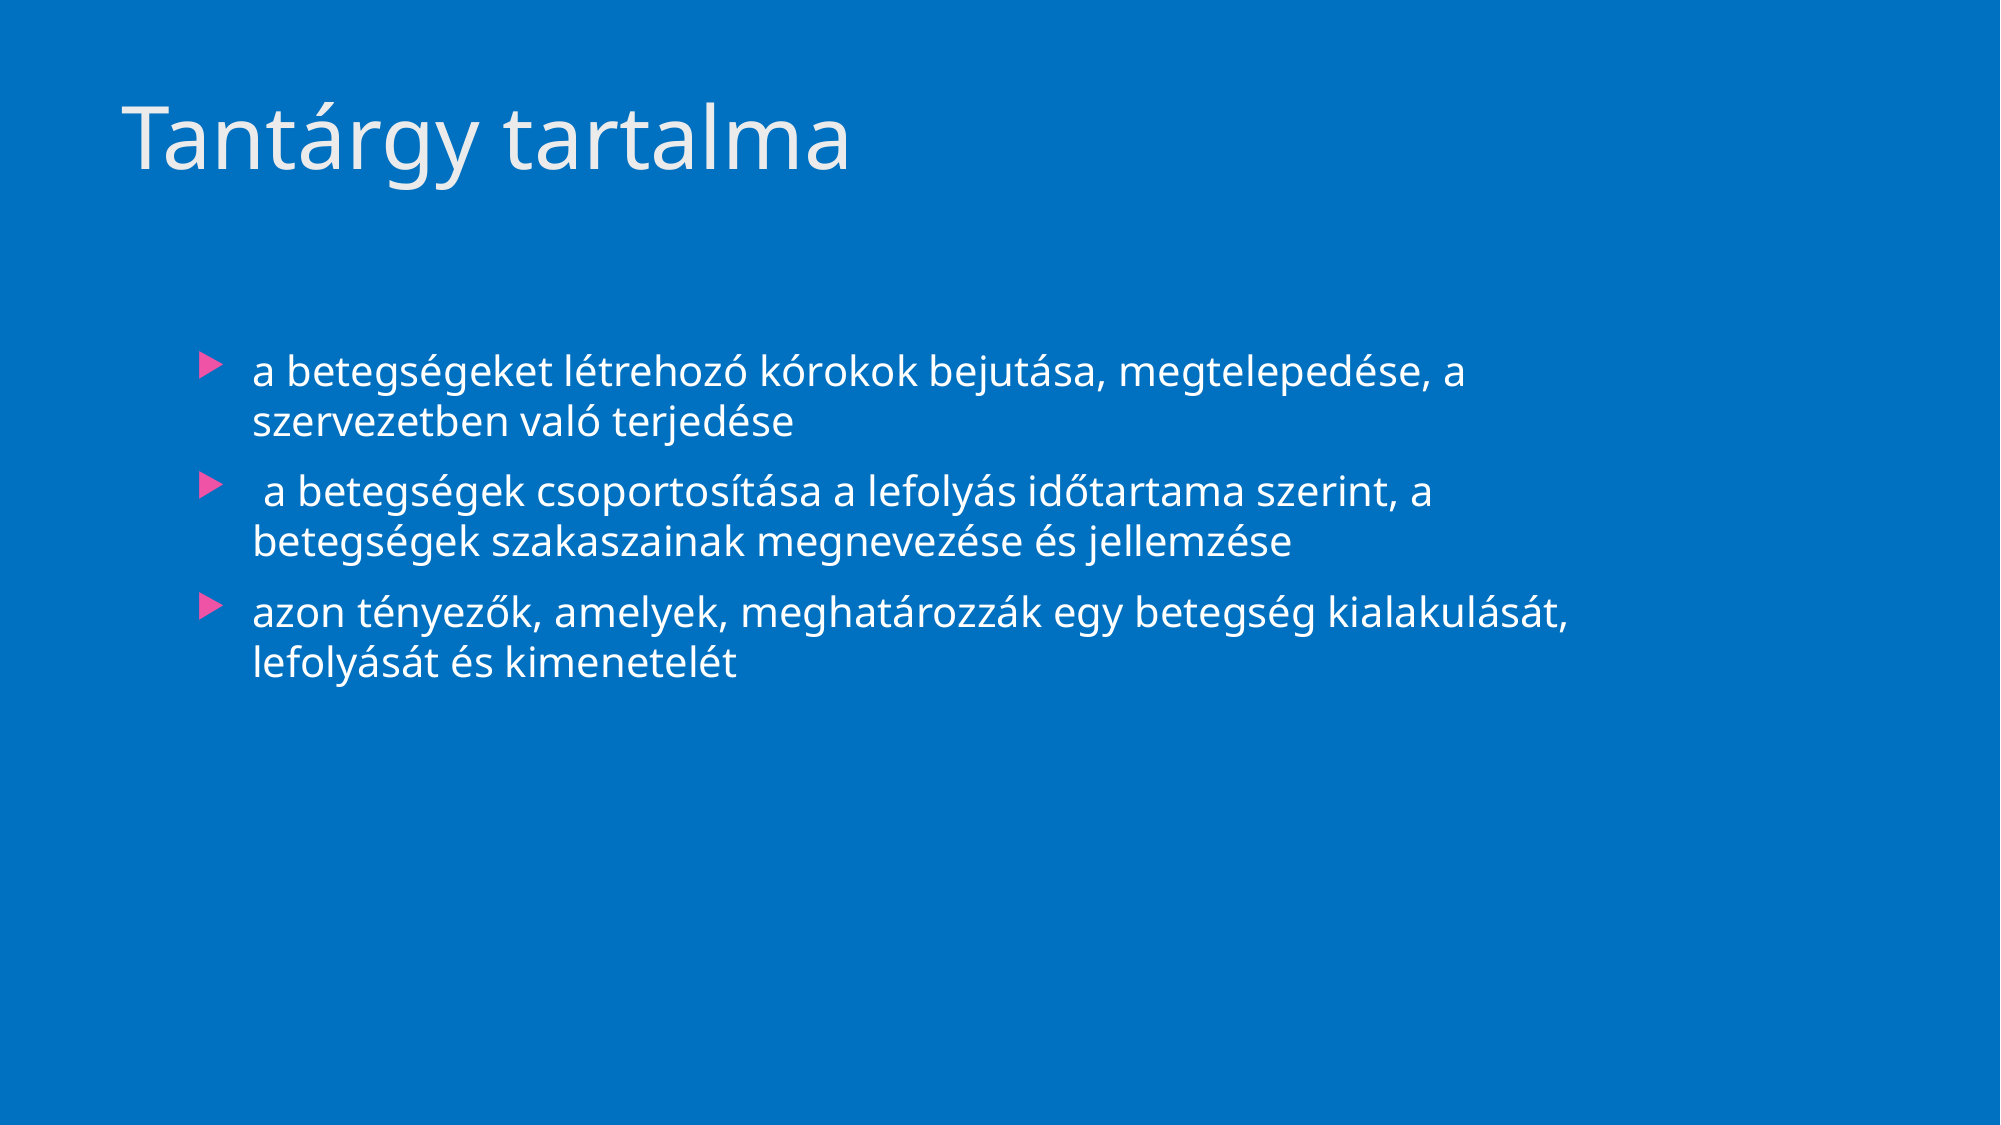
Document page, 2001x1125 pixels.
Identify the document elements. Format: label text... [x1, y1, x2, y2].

title Tantárgy tartalma [106, 74, 1649, 304]
list a betegségeket létrehozó kórokok bejutása, megtelepedése, a szervezetben való terjedése a betegségek csoportosítása a lefolyás időtartama szerint, a betegségek szakaszainak megnevezése és jellemzése azon tényezők, amelyek, meghatározzák egy betegség kialakulását, lefolyását és kimenetelét [181, 336, 1649, 1025]
